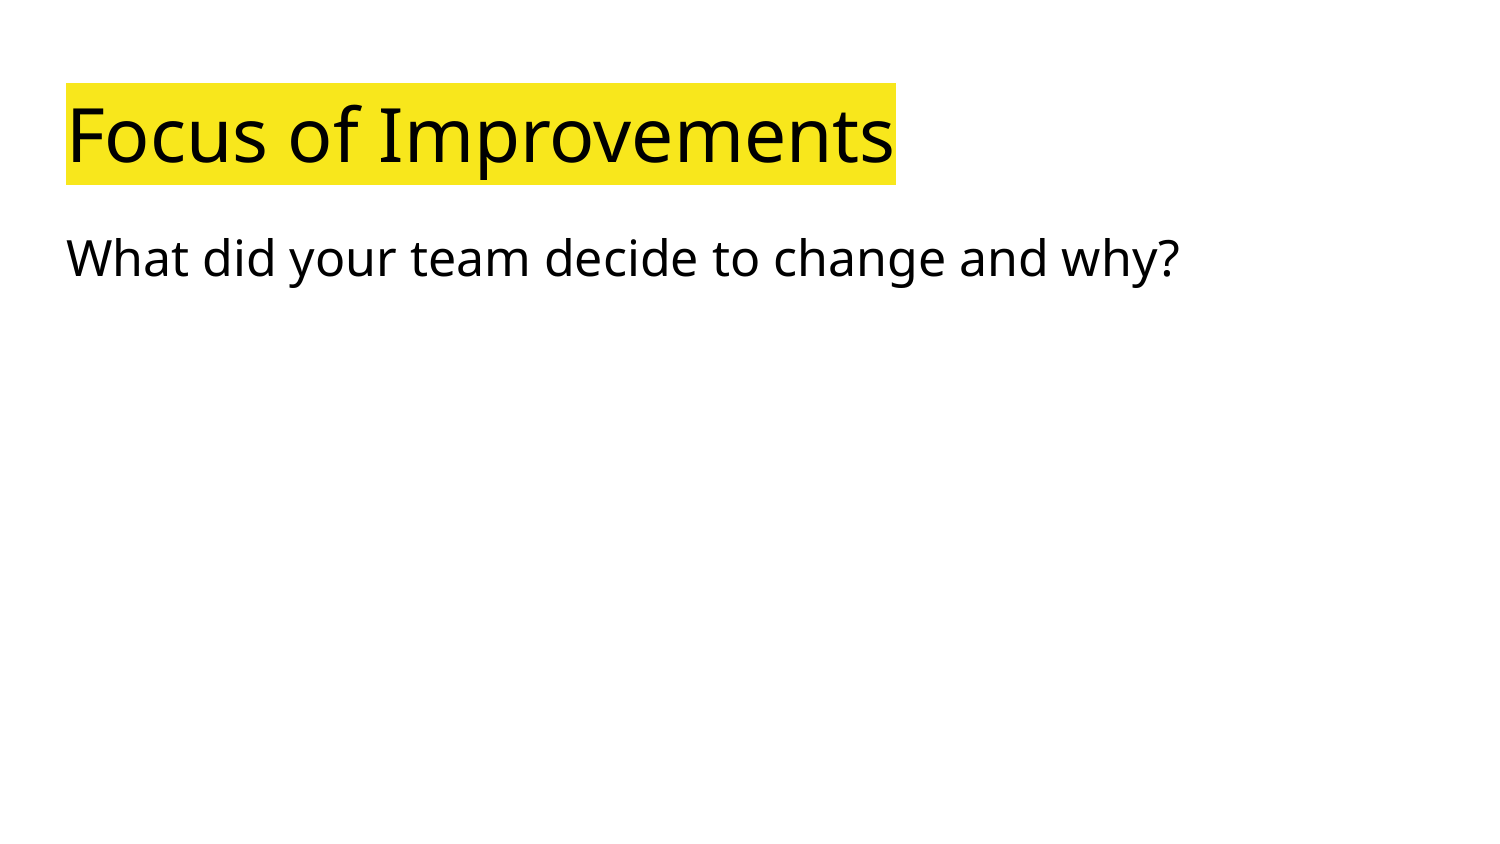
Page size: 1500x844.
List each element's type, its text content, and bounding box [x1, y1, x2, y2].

list What did your team decide to change and why? [51, 202, 1415, 750]
title Focus of Improvements [51, 72, 1449, 167]
